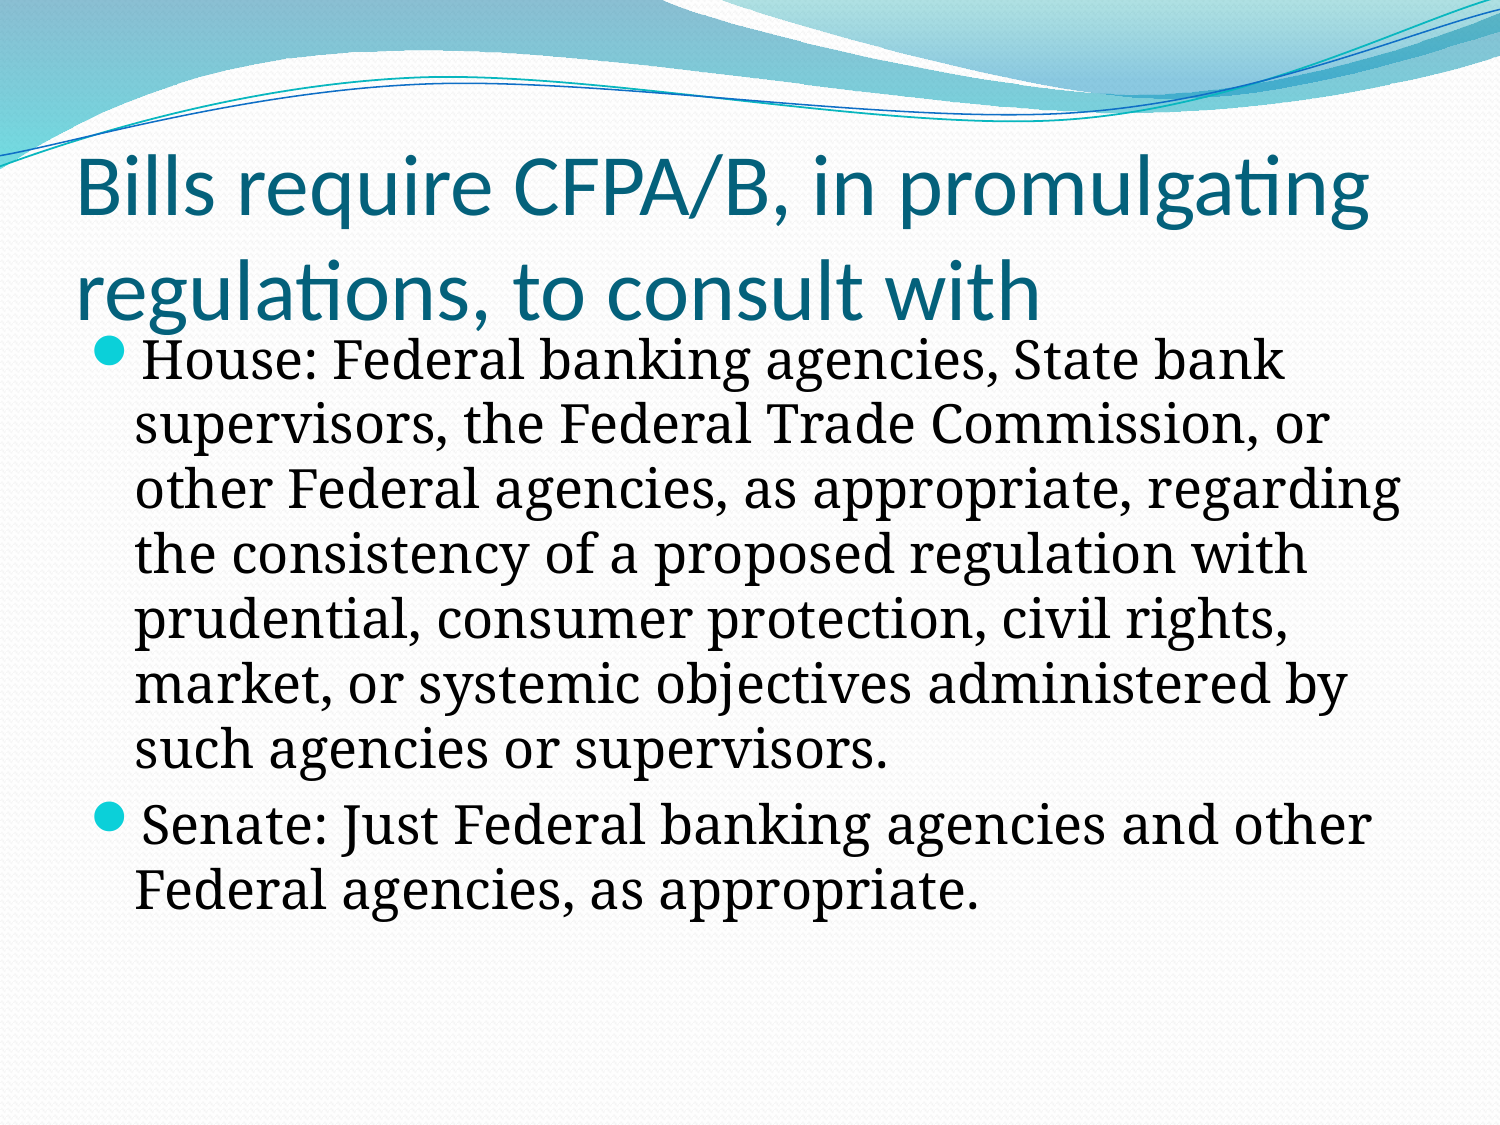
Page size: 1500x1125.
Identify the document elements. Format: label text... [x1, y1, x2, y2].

list House: Federal banking agencies, State bank supervisors, the Federal Trade Commission, or other Federal agencies, as appropriate, regarding the consistency of a proposed regulation with prudential, consumer protection, civil rights, market, or systemic objectives administered by such agencies or supervisors. Senate: Just Federal banking agencies and other Federal agencies, as appropriate. [74, 317, 1426, 1038]
title Bills require CFPA/B, in promulgating regulations, to consult with [74, 115, 1426, 317]
